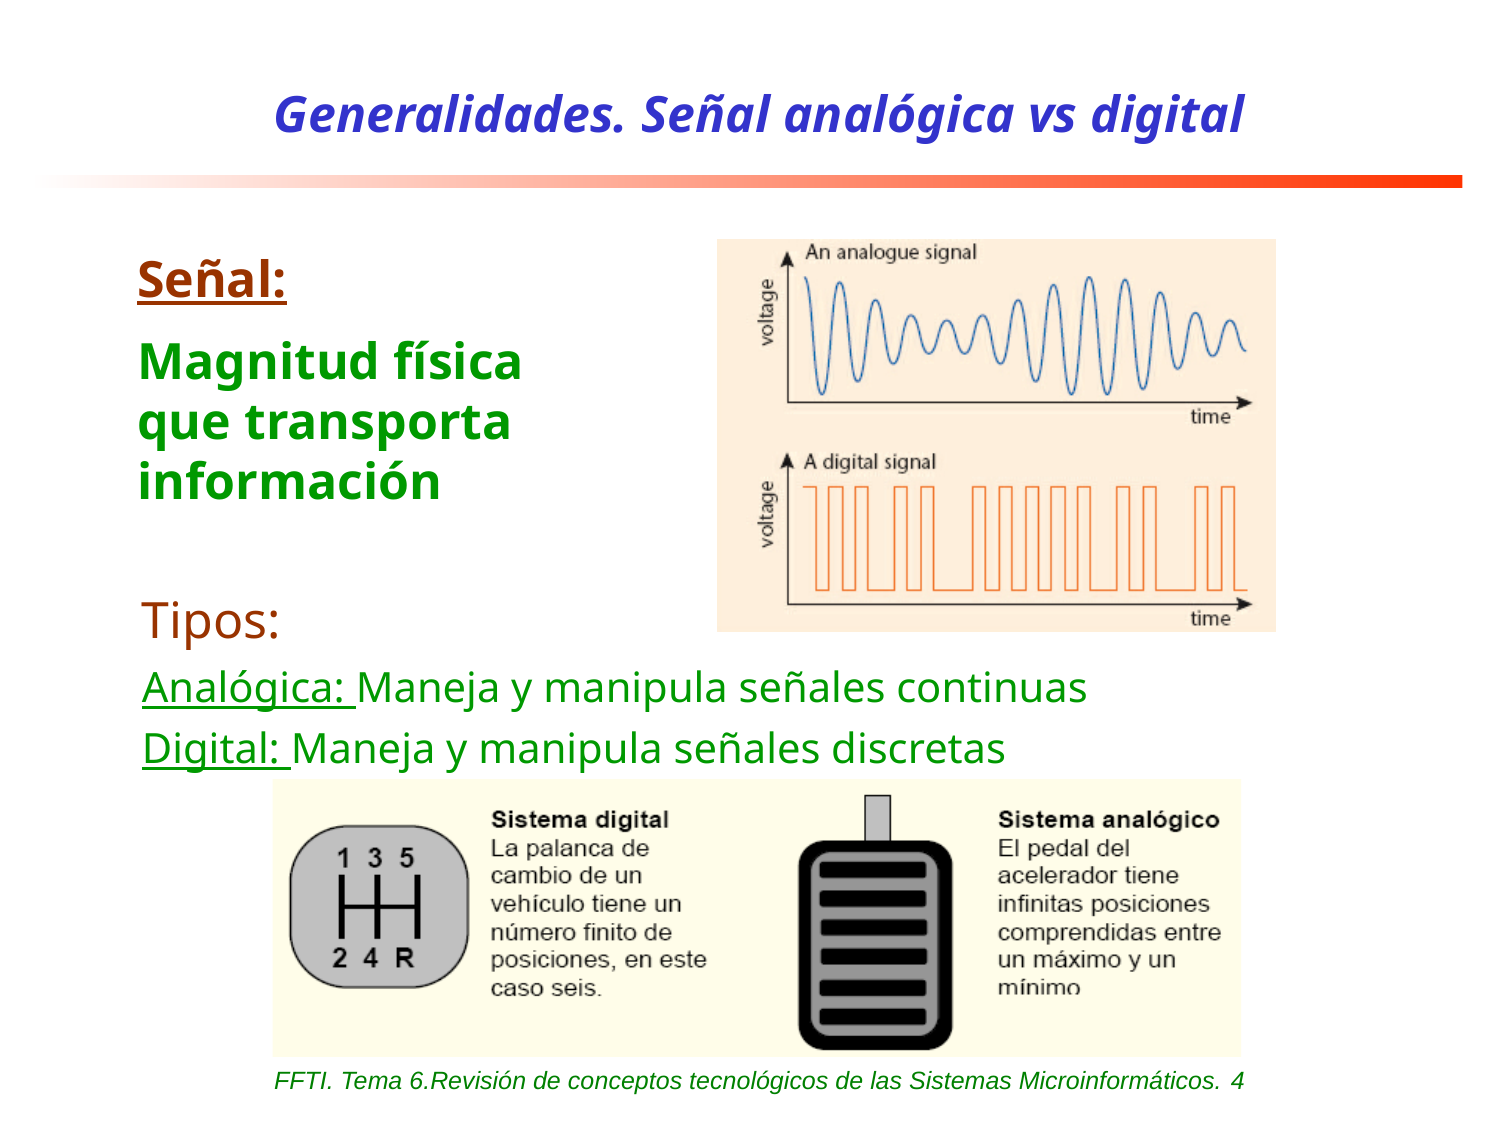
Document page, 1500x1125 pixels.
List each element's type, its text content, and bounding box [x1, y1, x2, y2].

text_box Señal: Magnitud física que transporta información [122, 239, 576, 517]
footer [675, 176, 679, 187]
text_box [759, 176, 763, 187]
picture [272, 778, 1242, 1058]
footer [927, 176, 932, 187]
title Generalidades. Señal analógica vs digital [68, 49, 1451, 176]
footer FFTI. Tema 6.Revisión de conceptos tecnológicos de las Sistemas Microinformáticos. 4 [68, 1056, 1451, 1103]
text_box Tipos: Analógica: Maneja y manipula señales continuas Digital: Maneja y manipula señales discretas [127, 584, 1438, 780]
table_cell 1 [843, 176, 847, 187]
picture [717, 239, 1276, 632]
